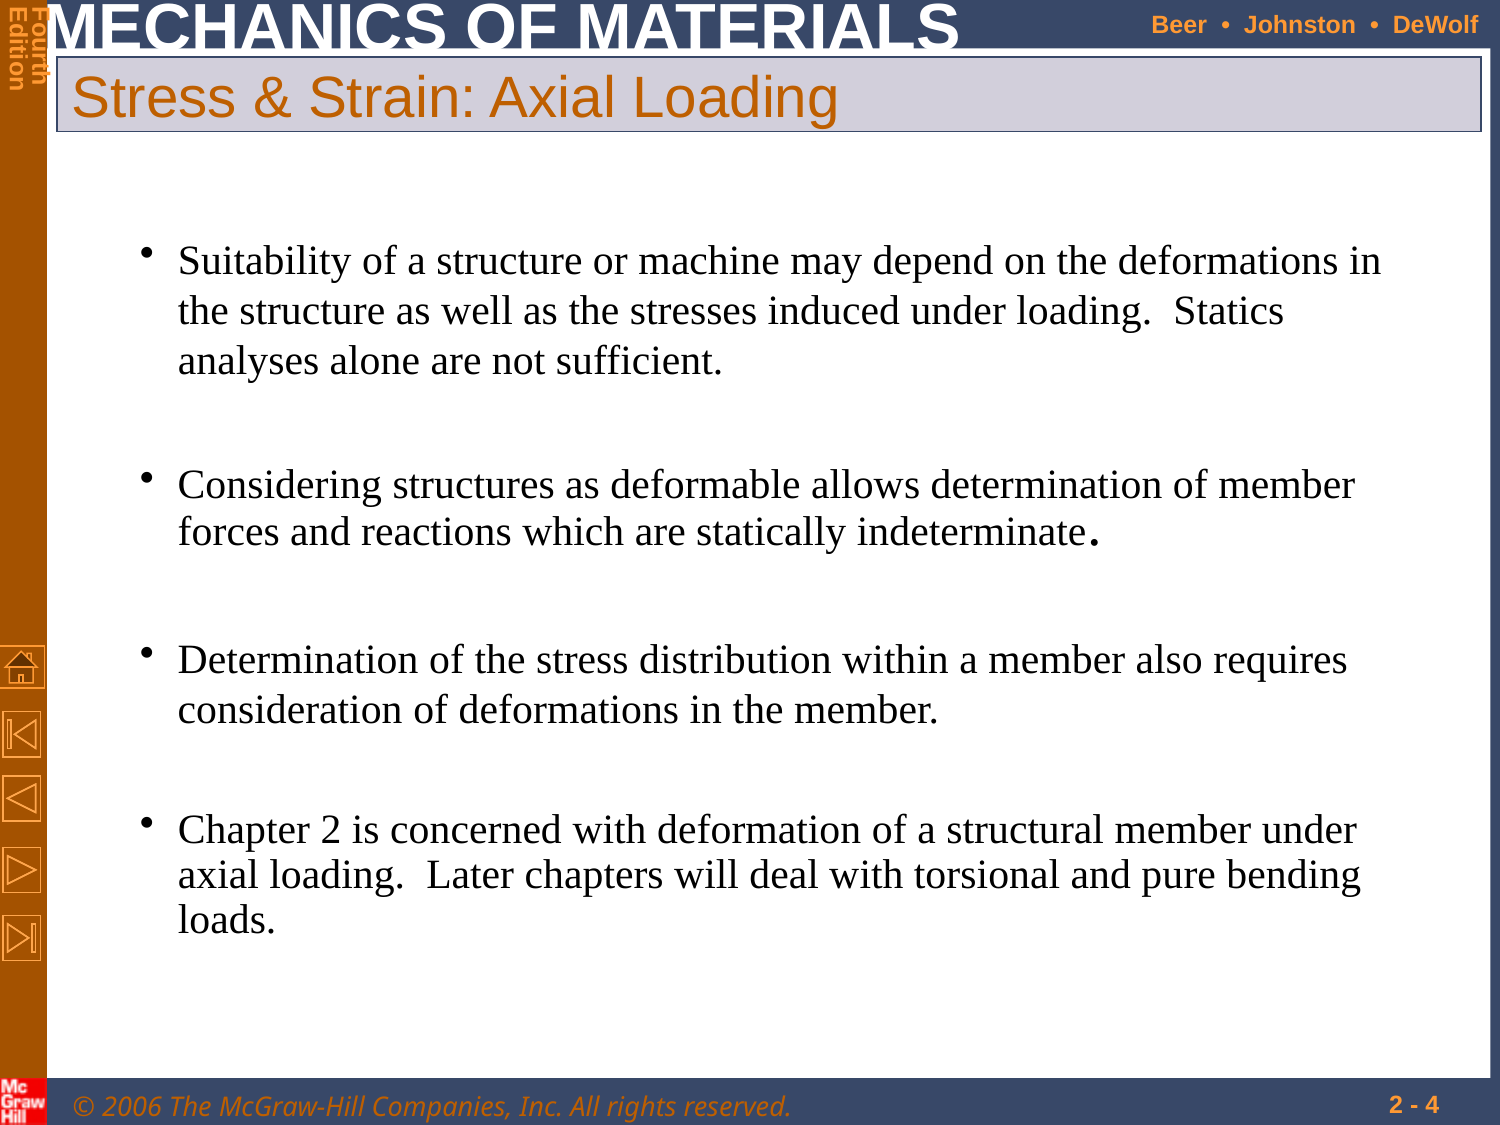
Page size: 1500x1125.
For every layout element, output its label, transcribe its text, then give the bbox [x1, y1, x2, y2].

text_box Suitability of a structure or machine may depend on the deformations in the structure as well as the stresses induced under loading. Statics analyses alone are not sufficient. [125, 224, 1425, 390]
picture [0, 1078, 47, 1125]
title Stress & Strain: Axial Loading [56, 56, 1482, 132]
text_box Chapter 2 is concerned with deformation of a structural member under axial loading. Later chapters will deal with torsional and pure bending loads. [125, 799, 1425, 950]
text_box Considering structures as deformable allows determination of member forces and reactions which are statically indeterminate. [124, 449, 1413, 565]
slide_number 2 - 4 [1304, 1080, 1455, 1119]
text_box Determination of the stress distribution within a member also requires consideration of deformations in the member. [124, 624, 1413, 740]
